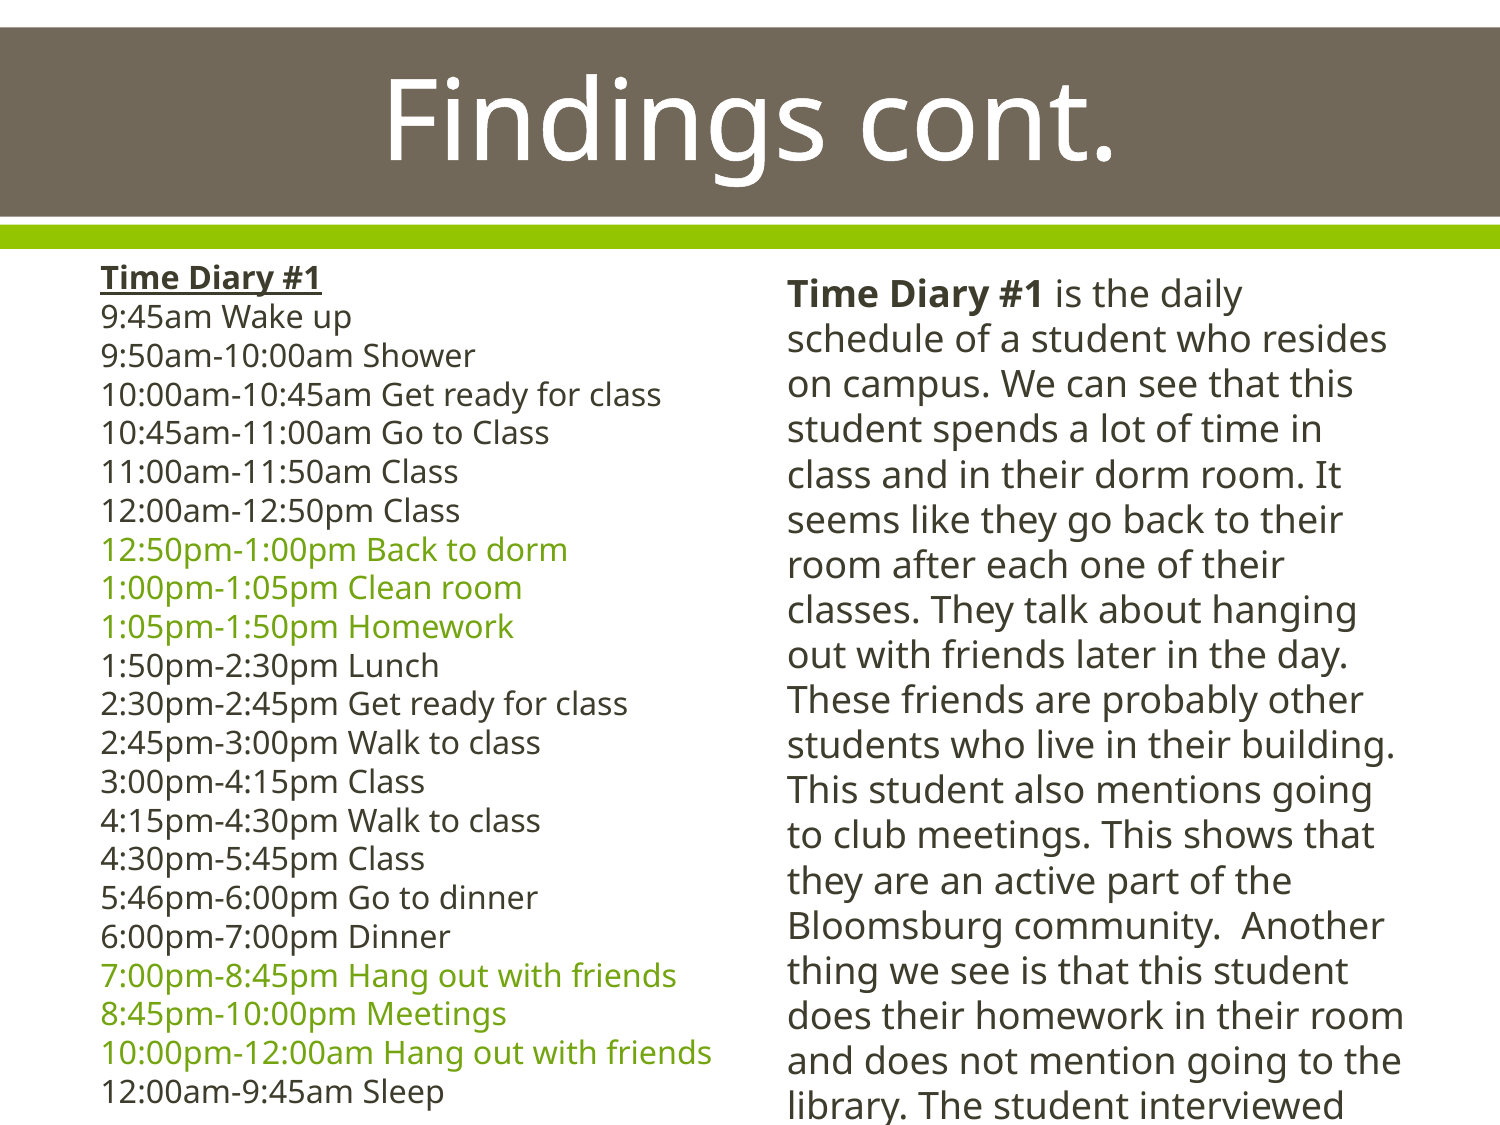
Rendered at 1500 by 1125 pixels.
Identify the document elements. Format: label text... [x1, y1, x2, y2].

list Time Diary #1 9:45am Wake up 9:50am-10:00am Shower 10:00am-10:45am Get ready for class 10:45am-11:00am Go to Class 11:00am-11:50am Class 12:00am-12:50pm Class 12:50pm-1:00pm Back to dorm 1:00pm-1:05pm Clean room 1:05pm-1:50pm Homework 1:50pm-2:30pm Lunch 2:30pm-2:45pm Get ready for class 2:45pm-3:00pm Walk to class 3:00pm-4:15pm Class 4:15pm-4:30pm Walk to class 4:30pm-5:45pm Class 5:46pm-6:00pm Go to dinner 6:00pm-7:00pm Dinner 7:00pm-8:45pm Hang out with friends 8:45pm-10:00pm Meetings 10:00pm-12:00am Hang out with friends 12:00am-9:45am Sleep [75, 249, 738, 1088]
title Findings cont. [75, 0, 1425, 230]
list Time Diary #1 is the daily schedule of a student who resides on campus. We can see that this student spends a lot of time in class and in their dorm room. It seems like they go back to their room after each one of their classes. They talk about hanging out with friends later in the day. These friends are probably other students who live in their building. This student also mentions going to club meetings. This shows that they are an active part of the Bloomsburg community. Another thing we see is that this student does their homework in their room and does not mention going to the library. The student interviewed did not mention having a job. [762, 262, 1425, 1125]
